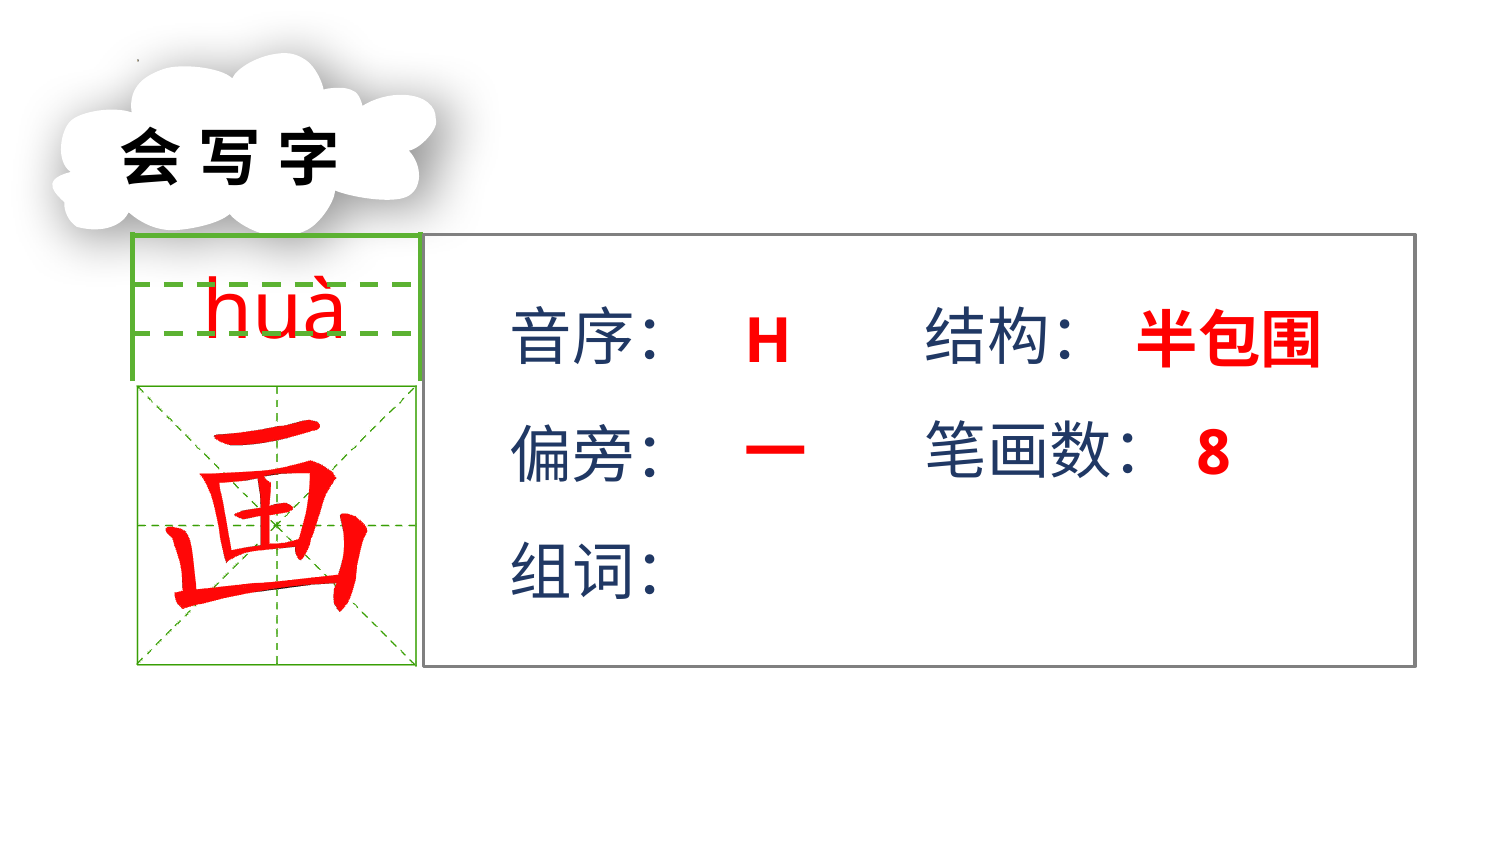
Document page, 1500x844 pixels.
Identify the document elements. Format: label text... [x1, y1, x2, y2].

text_box [423, 232, 1417, 669]
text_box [130, 231, 422, 357]
picture [36, 358, 516, 695]
text_box 会写字 [104, 110, 482, 201]
